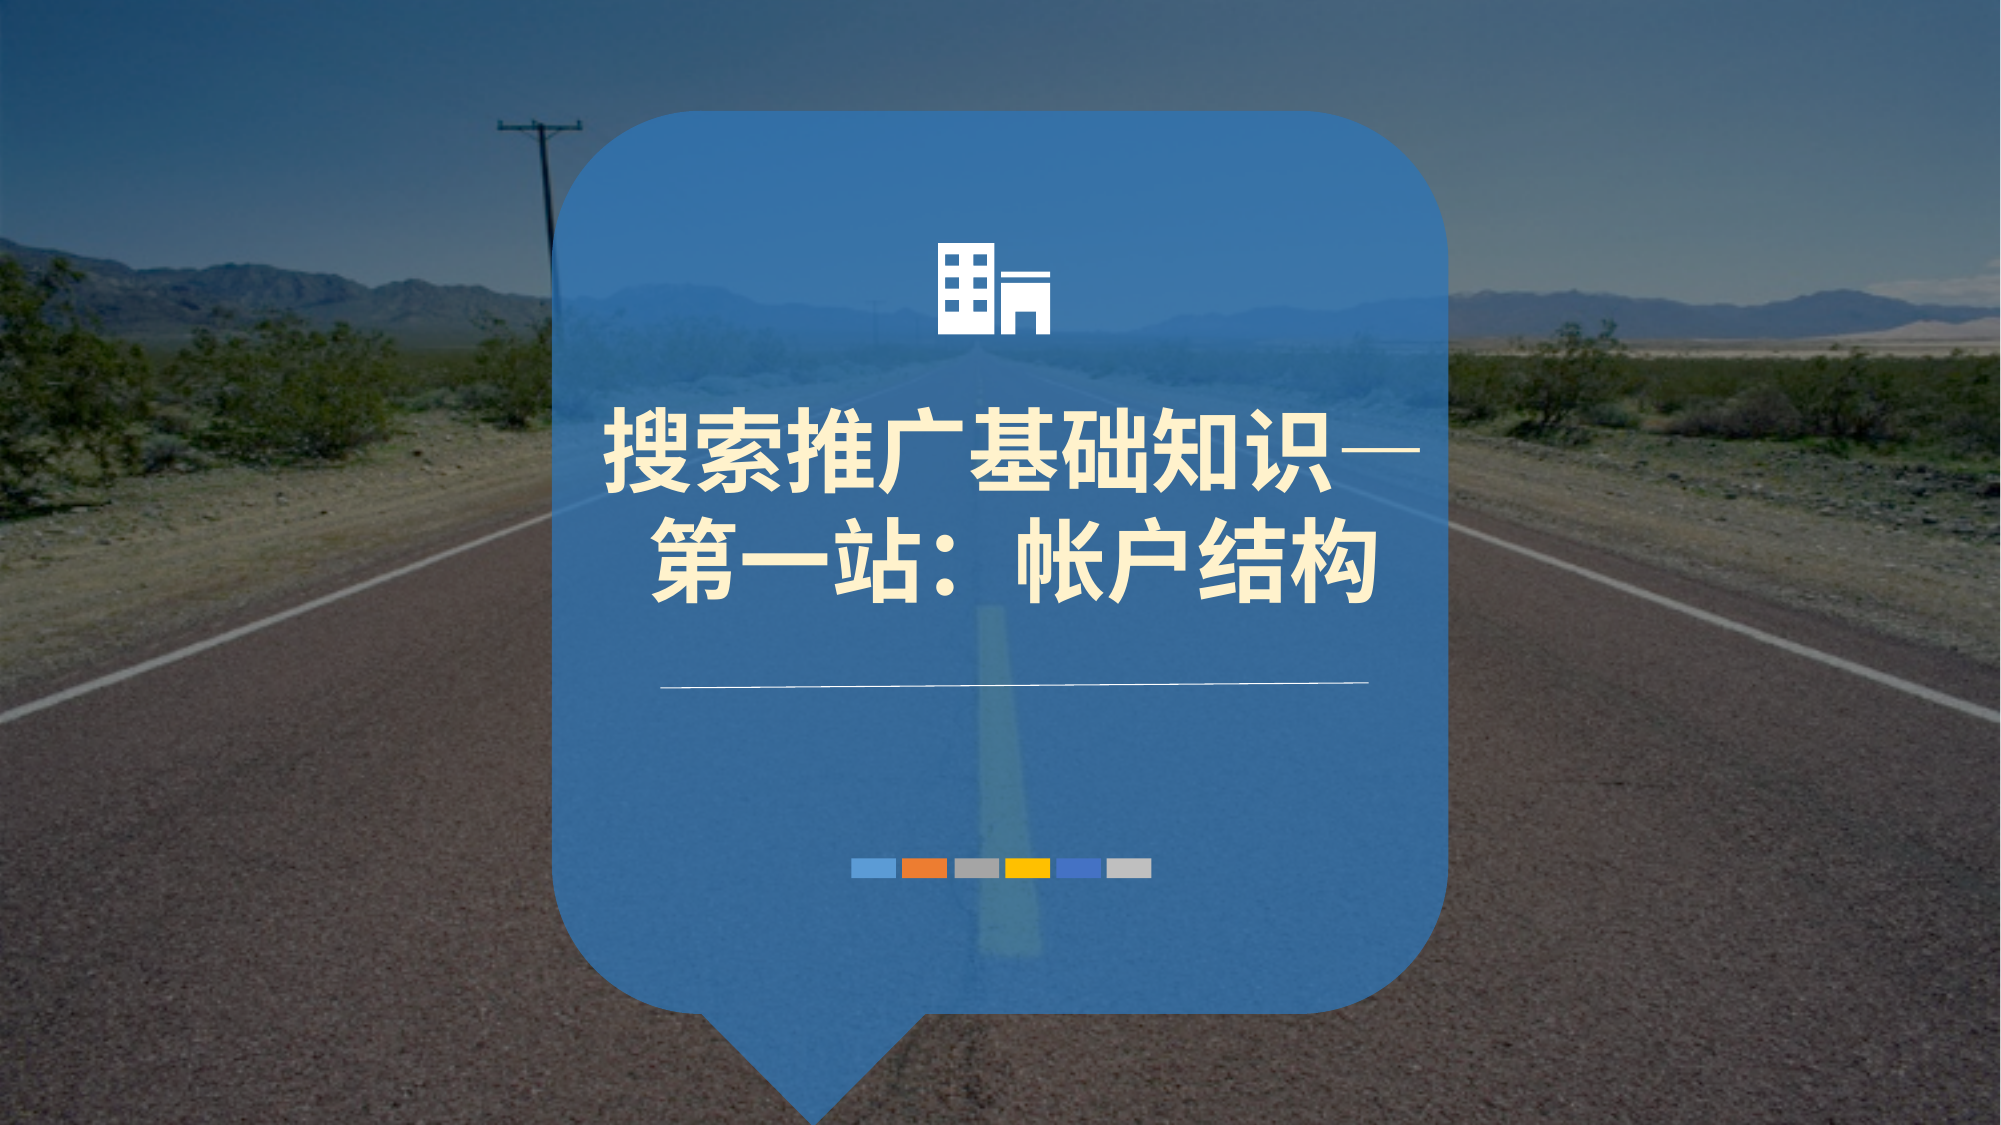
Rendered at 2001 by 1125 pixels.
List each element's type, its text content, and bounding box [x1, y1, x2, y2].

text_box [660, 682, 1369, 688]
text_box 搜索推广基础知识— 第一站：帐户结构 [507, 389, 1522, 728]
text_box [938, 243, 995, 335]
picture [0, 0, 2001, 1125]
text_box [550, 728, 1450, 1125]
text_box [550, 109, 1450, 389]
text_box [1001, 271, 1051, 278]
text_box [851, 858, 1152, 879]
text_box [1001, 282, 1051, 335]
